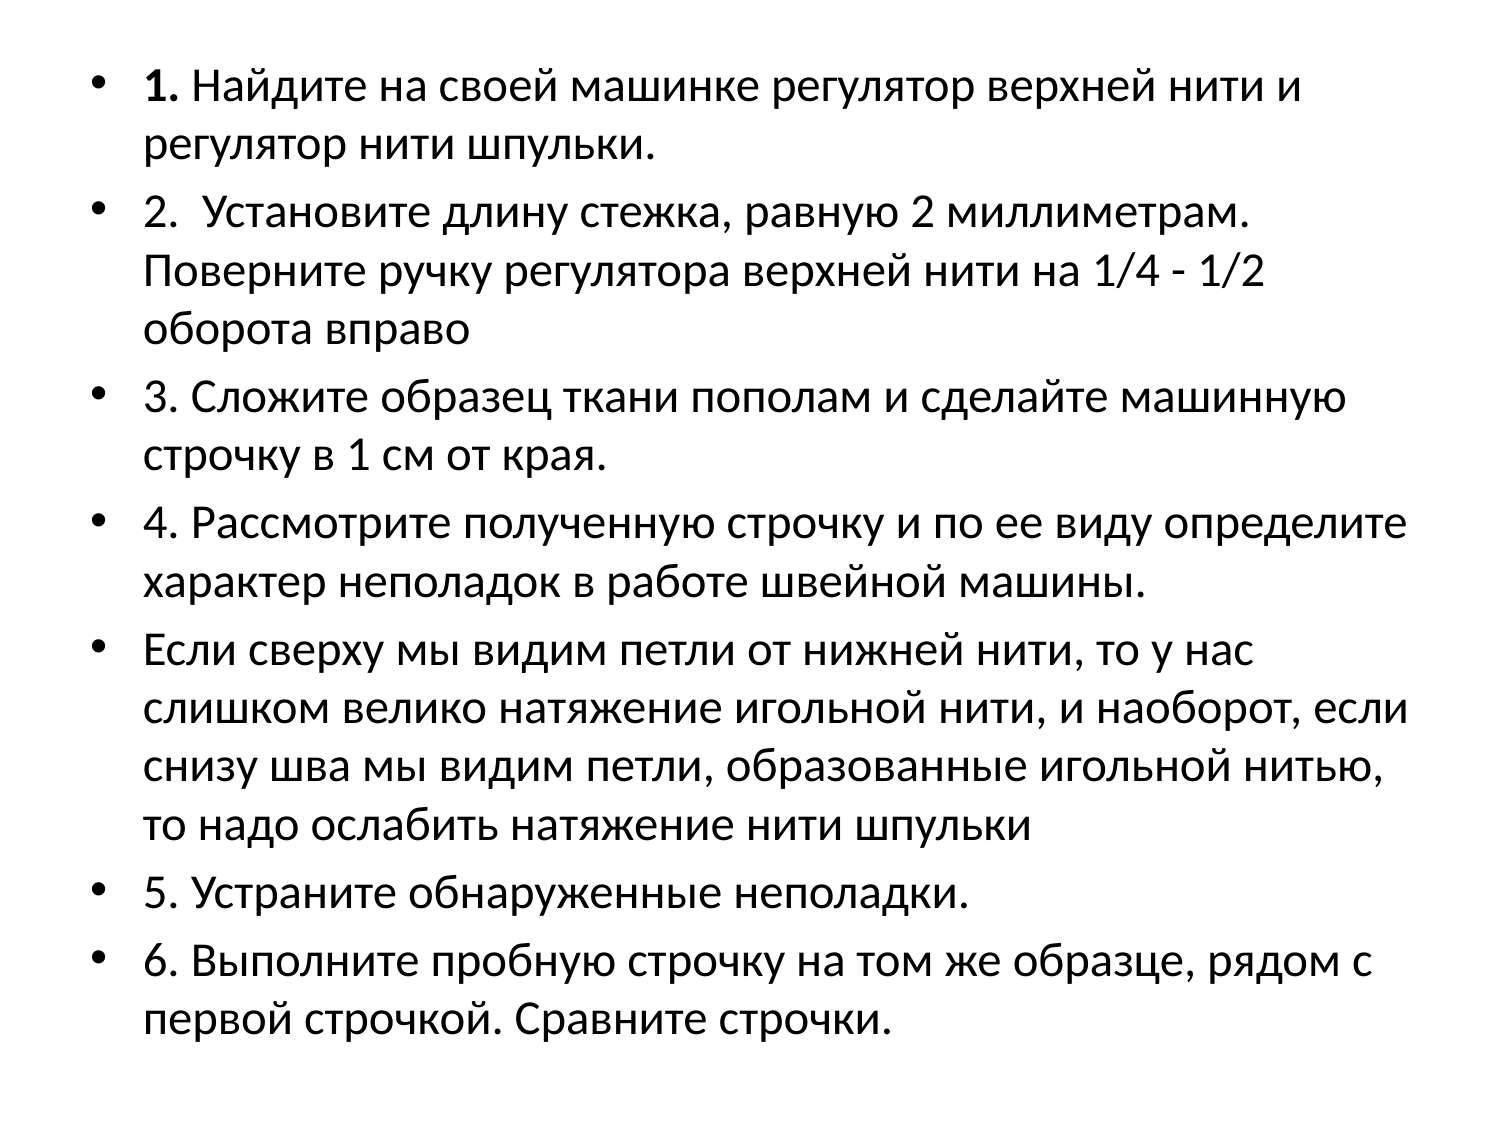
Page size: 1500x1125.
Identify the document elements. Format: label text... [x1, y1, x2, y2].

list 1. Найдите на своей машинке регулятор верхней нити и регулятор нити шпульки. 2. Установите длину стежка, равную 2 миллиметрам. Поверните ручку регулятора верхней нити на 1/4 - 1/2 оборота вправо 3. Сложите образец ткани пополам и сделайте машинную строчку в 1 см от края. 4. Рассмотрите полученную строчку и по ее виду определите характер неполадок в работе швейной машины. Если сверху мы видим петли от нижней нити, то у нас слишком велико натяжение игольной нити, и наоборот, если снизу шва мы видим петли, образованные игольной нитью, то надо ослабить натяжение нити шпульки 5. Устраните обнаруженные неполадки. 6. Выполните пробную строчку на том же образце, рядом с первой строчкой. Сравните строчки. [75, 45, 1425, 1083]
